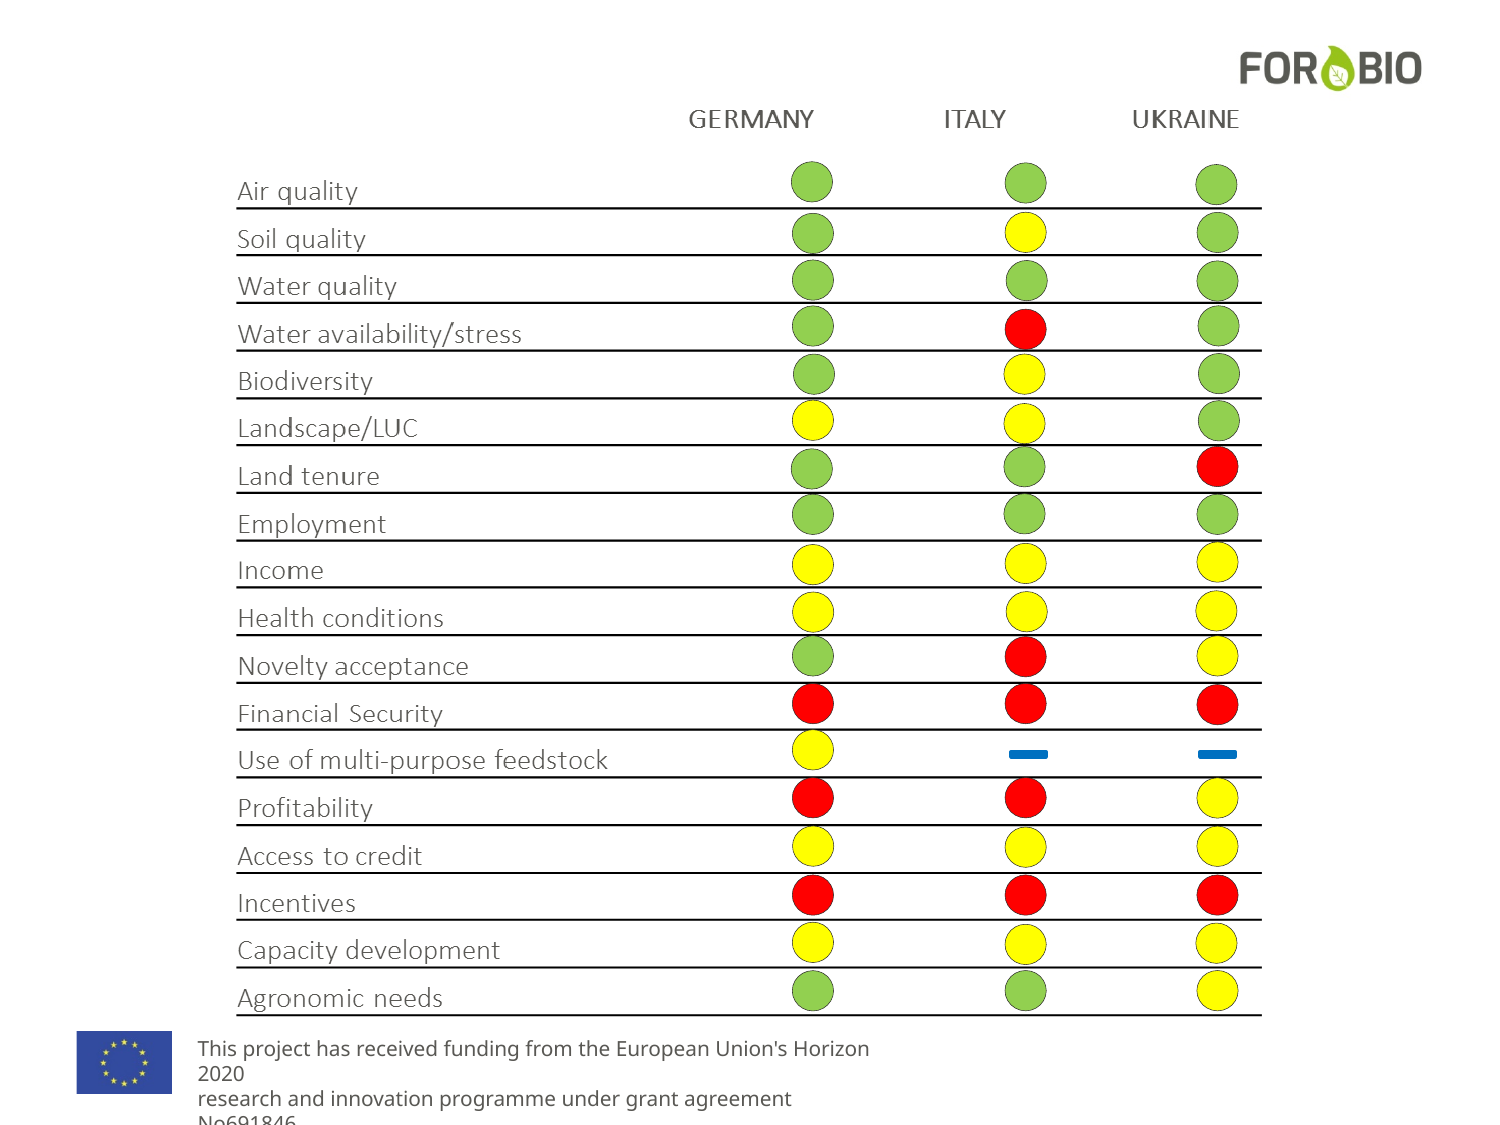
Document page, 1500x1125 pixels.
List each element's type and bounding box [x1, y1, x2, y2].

picture [76, 1031, 172, 1094]
picture [236, 23, 1473, 1033]
